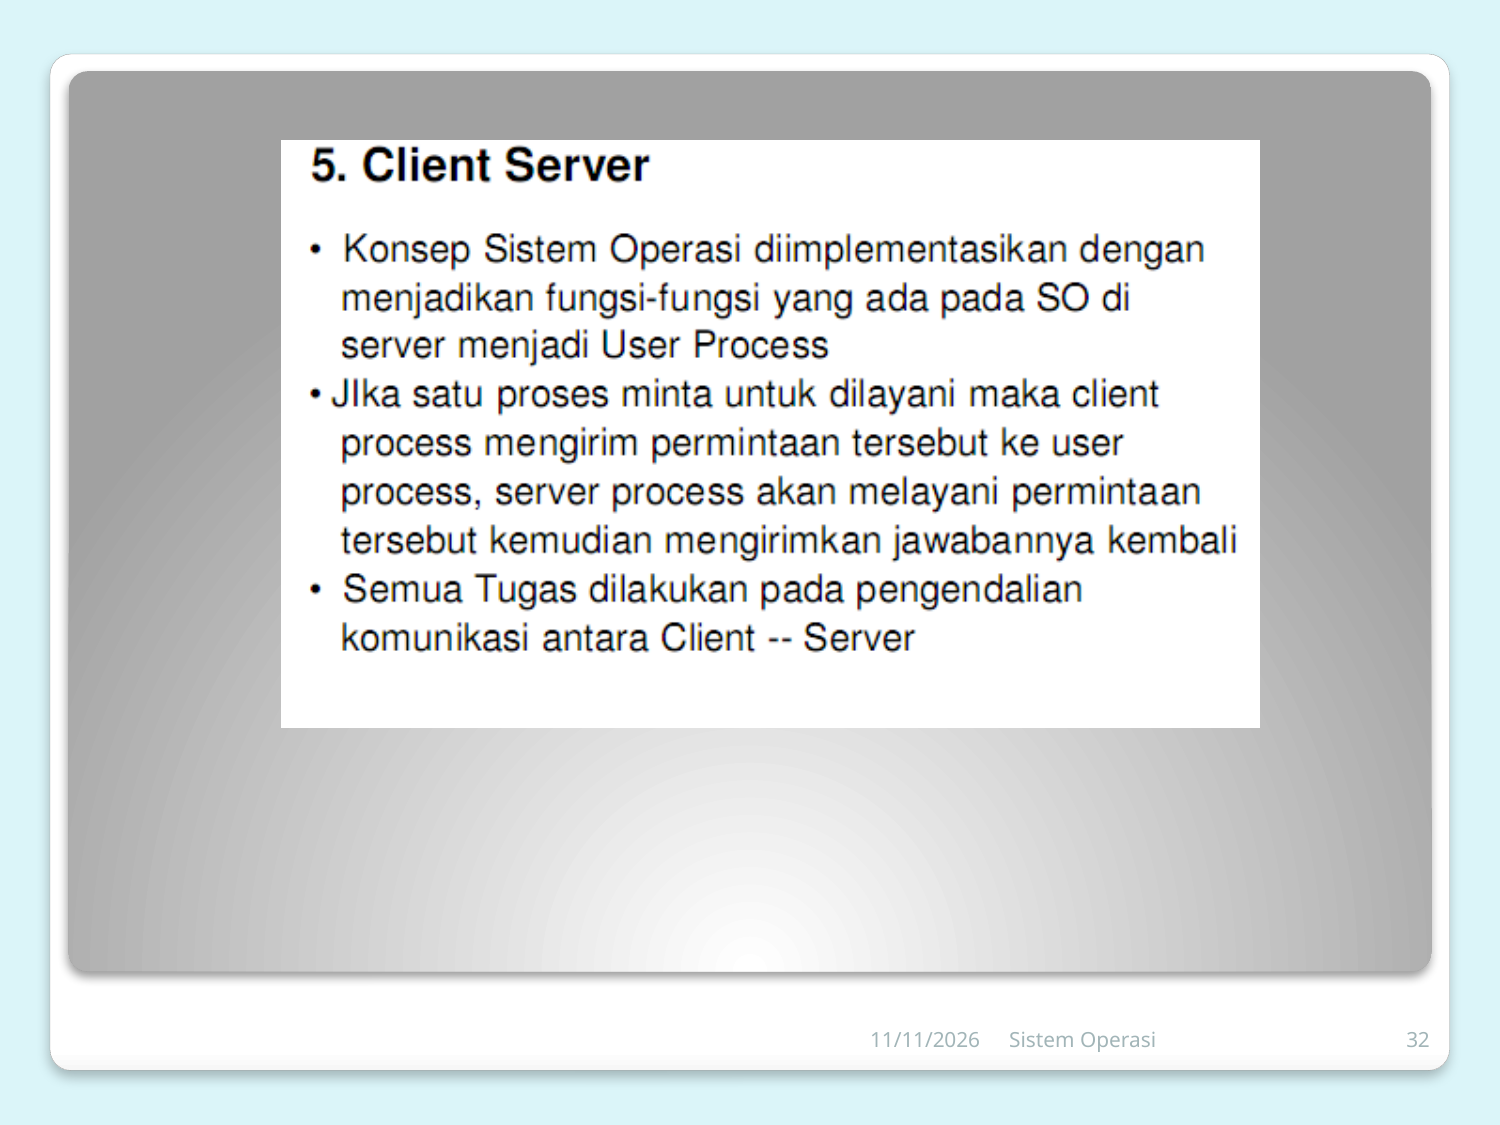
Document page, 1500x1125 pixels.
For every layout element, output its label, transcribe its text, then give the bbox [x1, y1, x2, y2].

slide_number 32 [1370, 1002, 1445, 1063]
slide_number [619, 1002, 994, 1063]
footer Sistem Operasi [994, 1002, 1370, 1063]
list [280, 140, 1260, 729]
